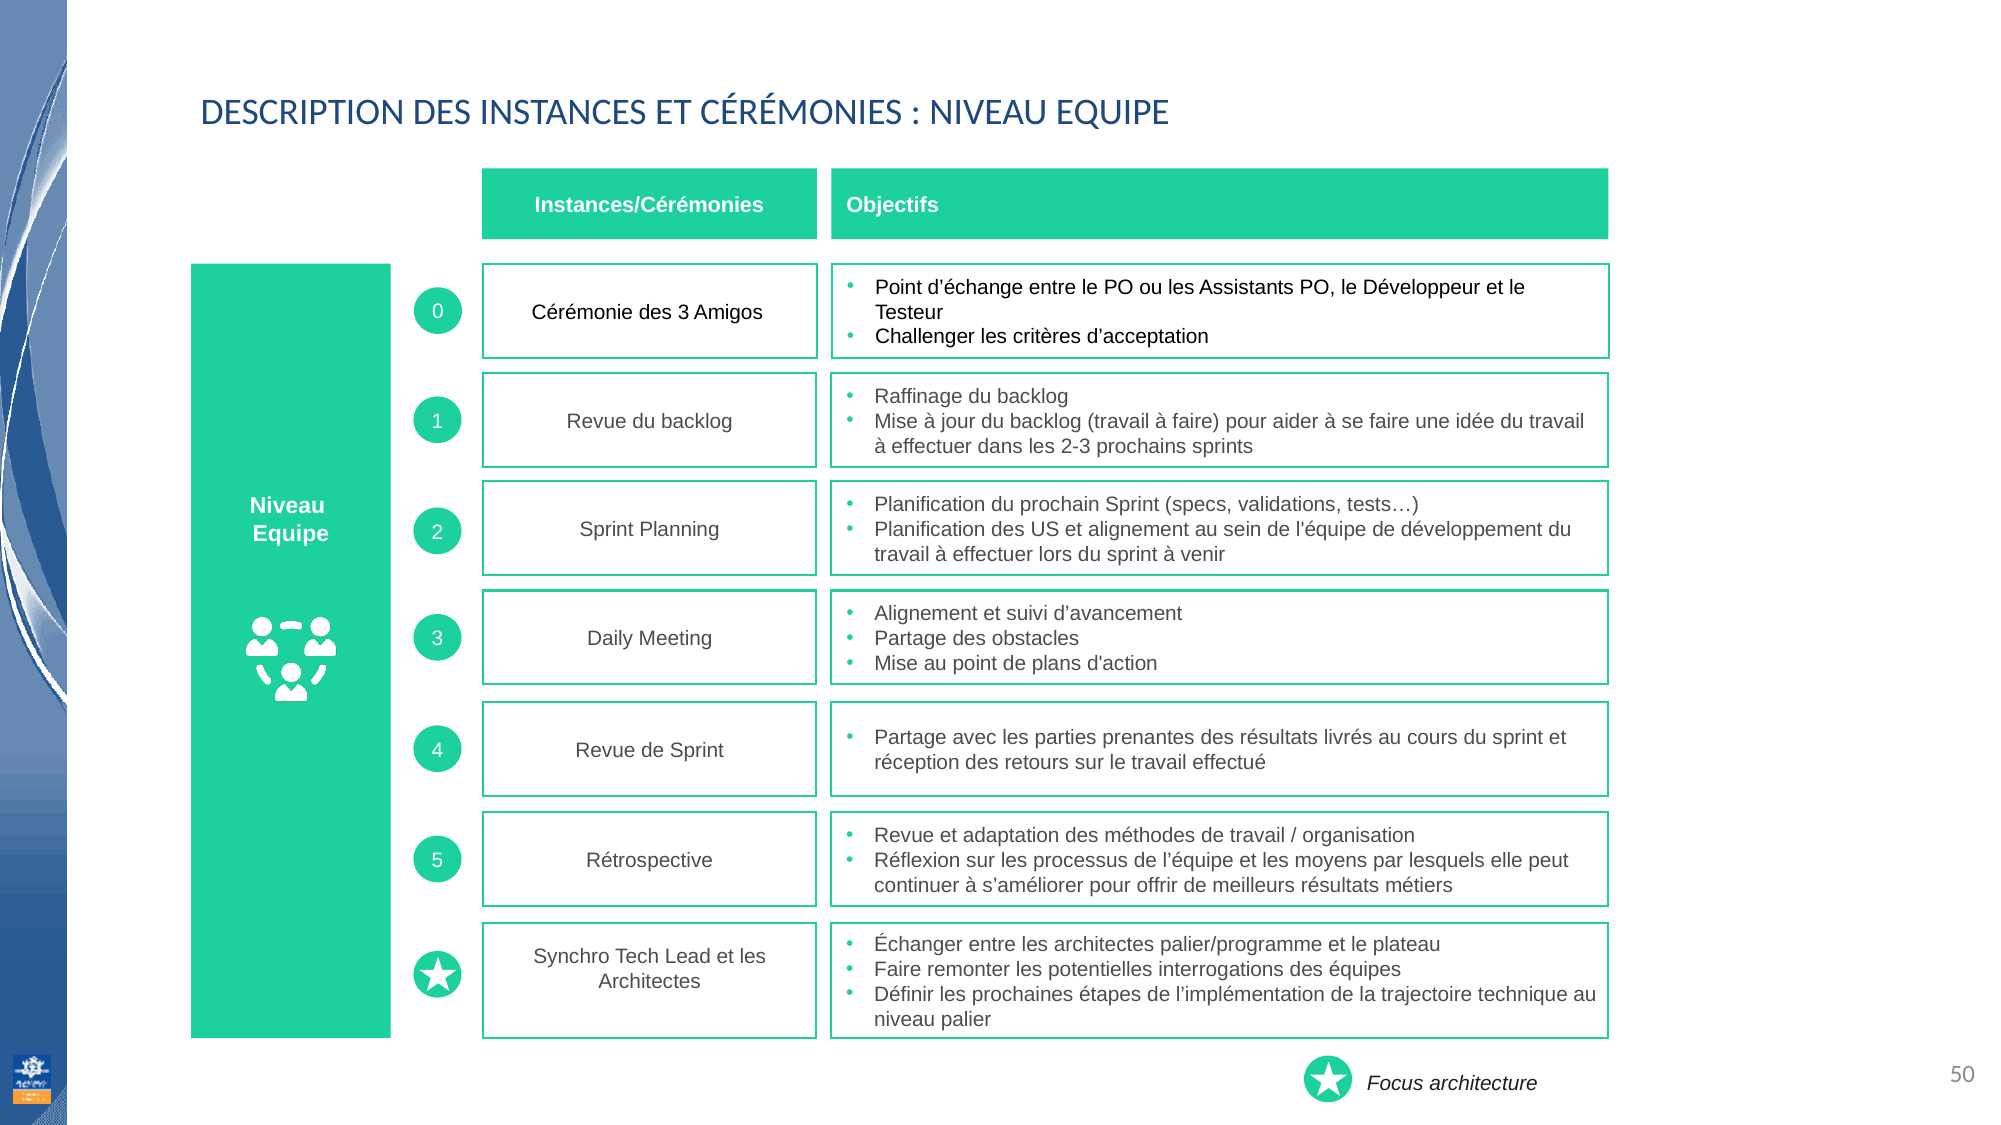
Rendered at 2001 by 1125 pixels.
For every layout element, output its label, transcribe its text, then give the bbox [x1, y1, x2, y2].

text_box [419, 956, 457, 992]
text_box Partage avec les parties prenantes des résultats livrés au cours du sprint et réception des retours sur le travail effectué [831, 701, 1609, 796]
text_box 4 [413, 725, 462, 773]
text_box [413, 950, 462, 998]
text_box Échanger entre les architectes palier/programme et le plateau Faire remonter les potentielles interrogations des équipes Définir les prochaines étapes de l’implémentation de la trajectoire technique au niveau palier [831, 922, 1609, 1038]
text_box Synchro Tech Lead et les Architectes [482, 922, 817, 1038]
text_box Alignement et suivi d’avancement Partage des obstacles Mise au point de plans d'action [831, 590, 1609, 685]
text_box 3 [413, 613, 462, 661]
text_box 5 [413, 835, 462, 883]
text_box Focus architecture [1352, 1062, 1619, 1102]
text_box Objectifs [831, 168, 1609, 240]
text_box Daily Meeting [482, 590, 817, 685]
text_box Revue et adaptation des méthodes de travail / organisation Réflexion sur les processus de l’équipe et les moyens par lesquels elle peut continuer à s’améliorer pour offrir de meilleurs résultats métiers [831, 812, 1609, 906]
text_box 0 [413, 287, 462, 334]
text_box Revue de Sprint [482, 701, 817, 796]
text_box [1303, 1055, 1353, 1103]
text_box Planification du prochain Sprint (specs, validations, tests…) Planification des US et alignement au sein de l'équipe de développement du travail à effectuer lors du sprint à venir [831, 481, 1609, 576]
text_box Point d’échange entre le PO ou les Assistants PO, le Développeur et le Testeur Challenger les critères d’acceptation [831, 263, 1609, 358]
text_box 1 [413, 396, 462, 444]
slide_number 50 [1921, 1042, 1991, 1103]
picture [245, 613, 337, 705]
text_box Rétrospective [482, 812, 817, 906]
text_box Revue du backlog [482, 372, 817, 467]
text_box Instances/Cérémonies [481, 168, 817, 240]
text_box Cérémonie des 3 Amigos [483, 263, 817, 358]
text_box Sprint Planning [482, 481, 817, 576]
text_box Niveau Equipe [191, 263, 391, 1038]
text_box Description des instances et cérémonies : Niveau Equipe [185, 65, 1763, 160]
text_box Raffinage du backlog Mise à jour du backlog (travail à faire) pour aider à se faire une idée du travail à effectuer dans les 2-3 prochains sprints [831, 372, 1609, 467]
text_box [1310, 1061, 1348, 1096]
picture [13, 1055, 51, 1104]
text_box 2 [413, 507, 462, 555]
